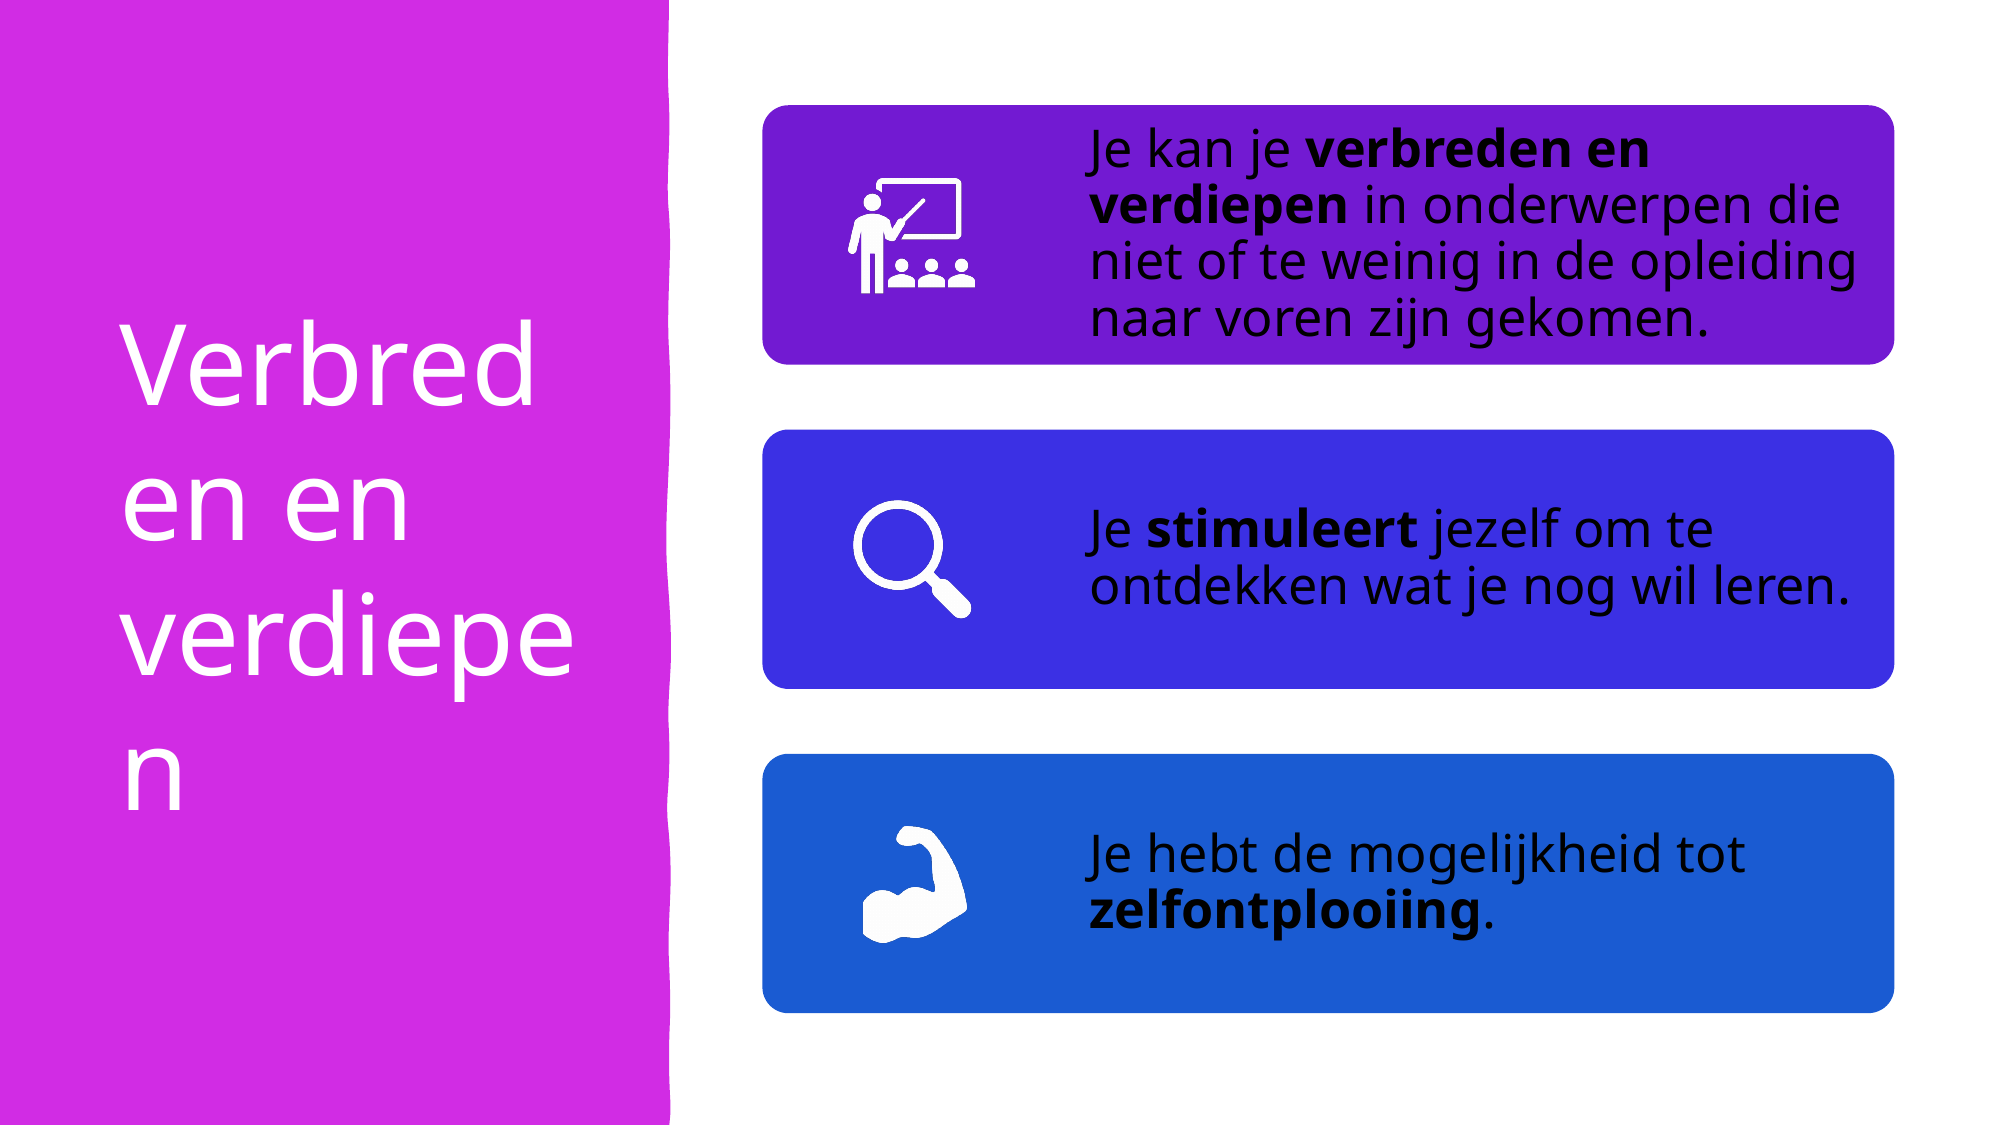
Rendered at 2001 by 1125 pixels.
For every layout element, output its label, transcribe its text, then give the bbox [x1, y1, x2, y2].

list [762, 105, 1895, 1014]
text_box [668, 0, 2000, 1125]
title Verbreden en verdiepen [104, 105, 614, 1021]
text_box [0, 0, 673, 1125]
